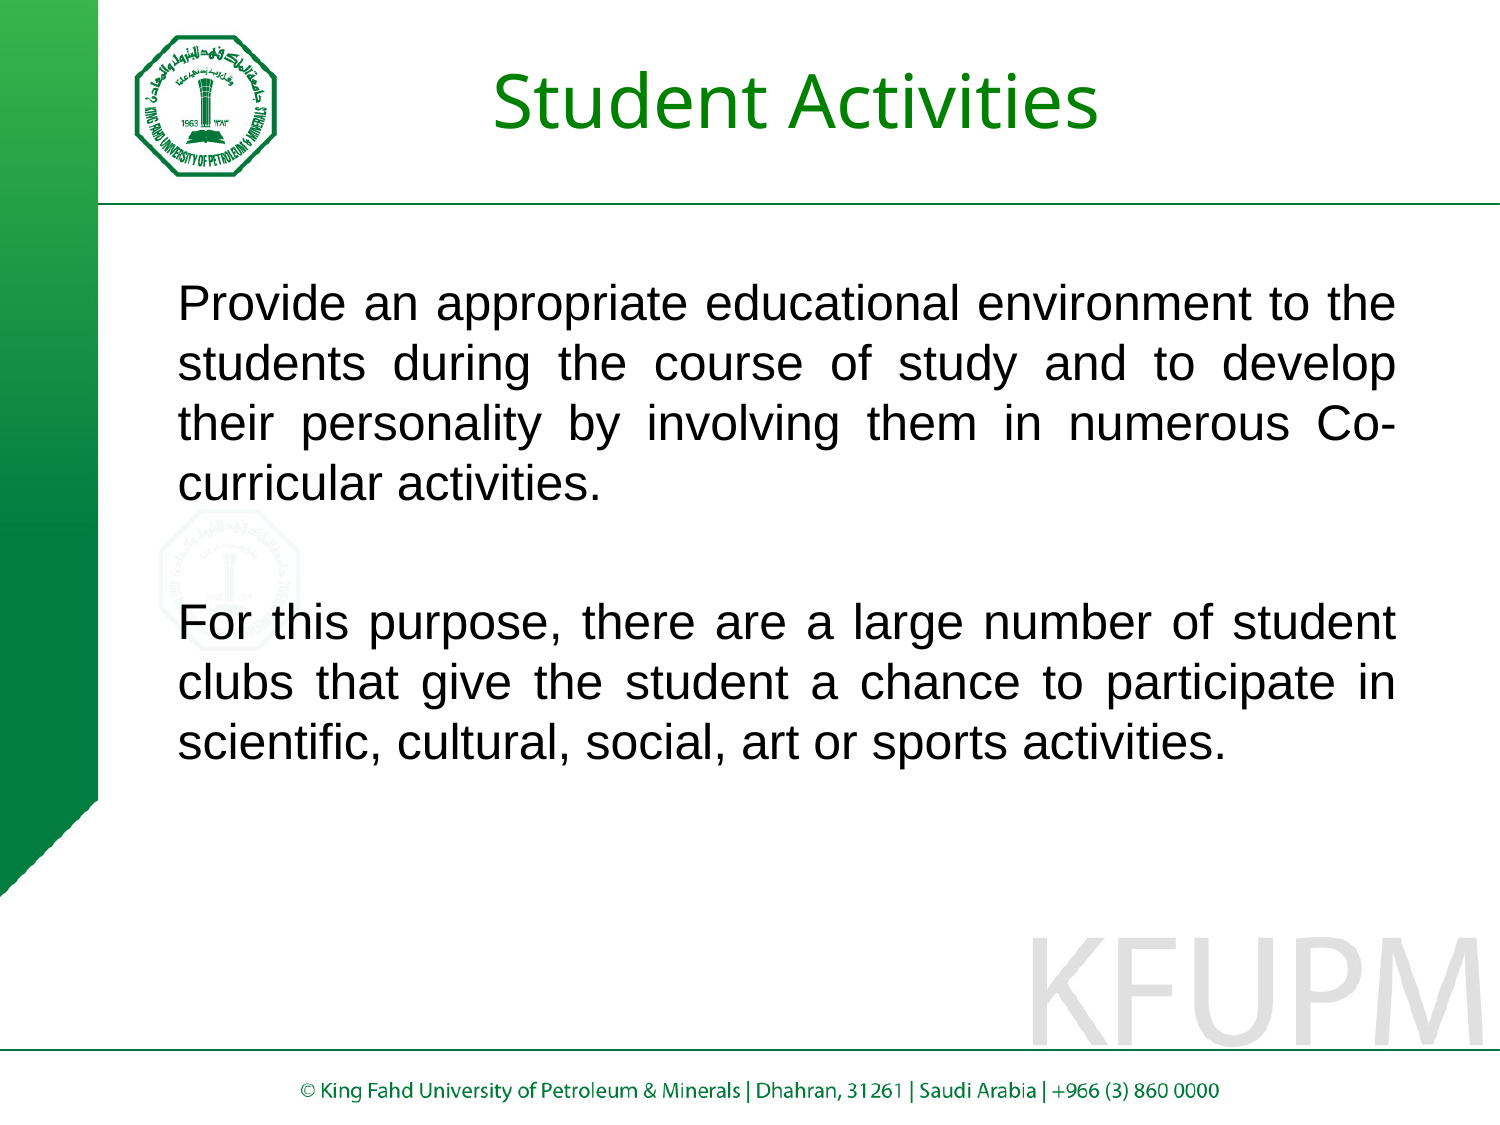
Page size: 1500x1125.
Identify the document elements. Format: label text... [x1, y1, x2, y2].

picture [0, 0, 1500, 1103]
title Student Activities [237, 21, 1376, 176]
list Provide an appropriate educational environment to the students during the course of study and to develop their personality by involving them in numerous Co-curricular activities. For this purpose, there are a large number of student clubs that give the student a chance to participate in scientific, cultural, social, art or sports activities. [162, 262, 1413, 863]
